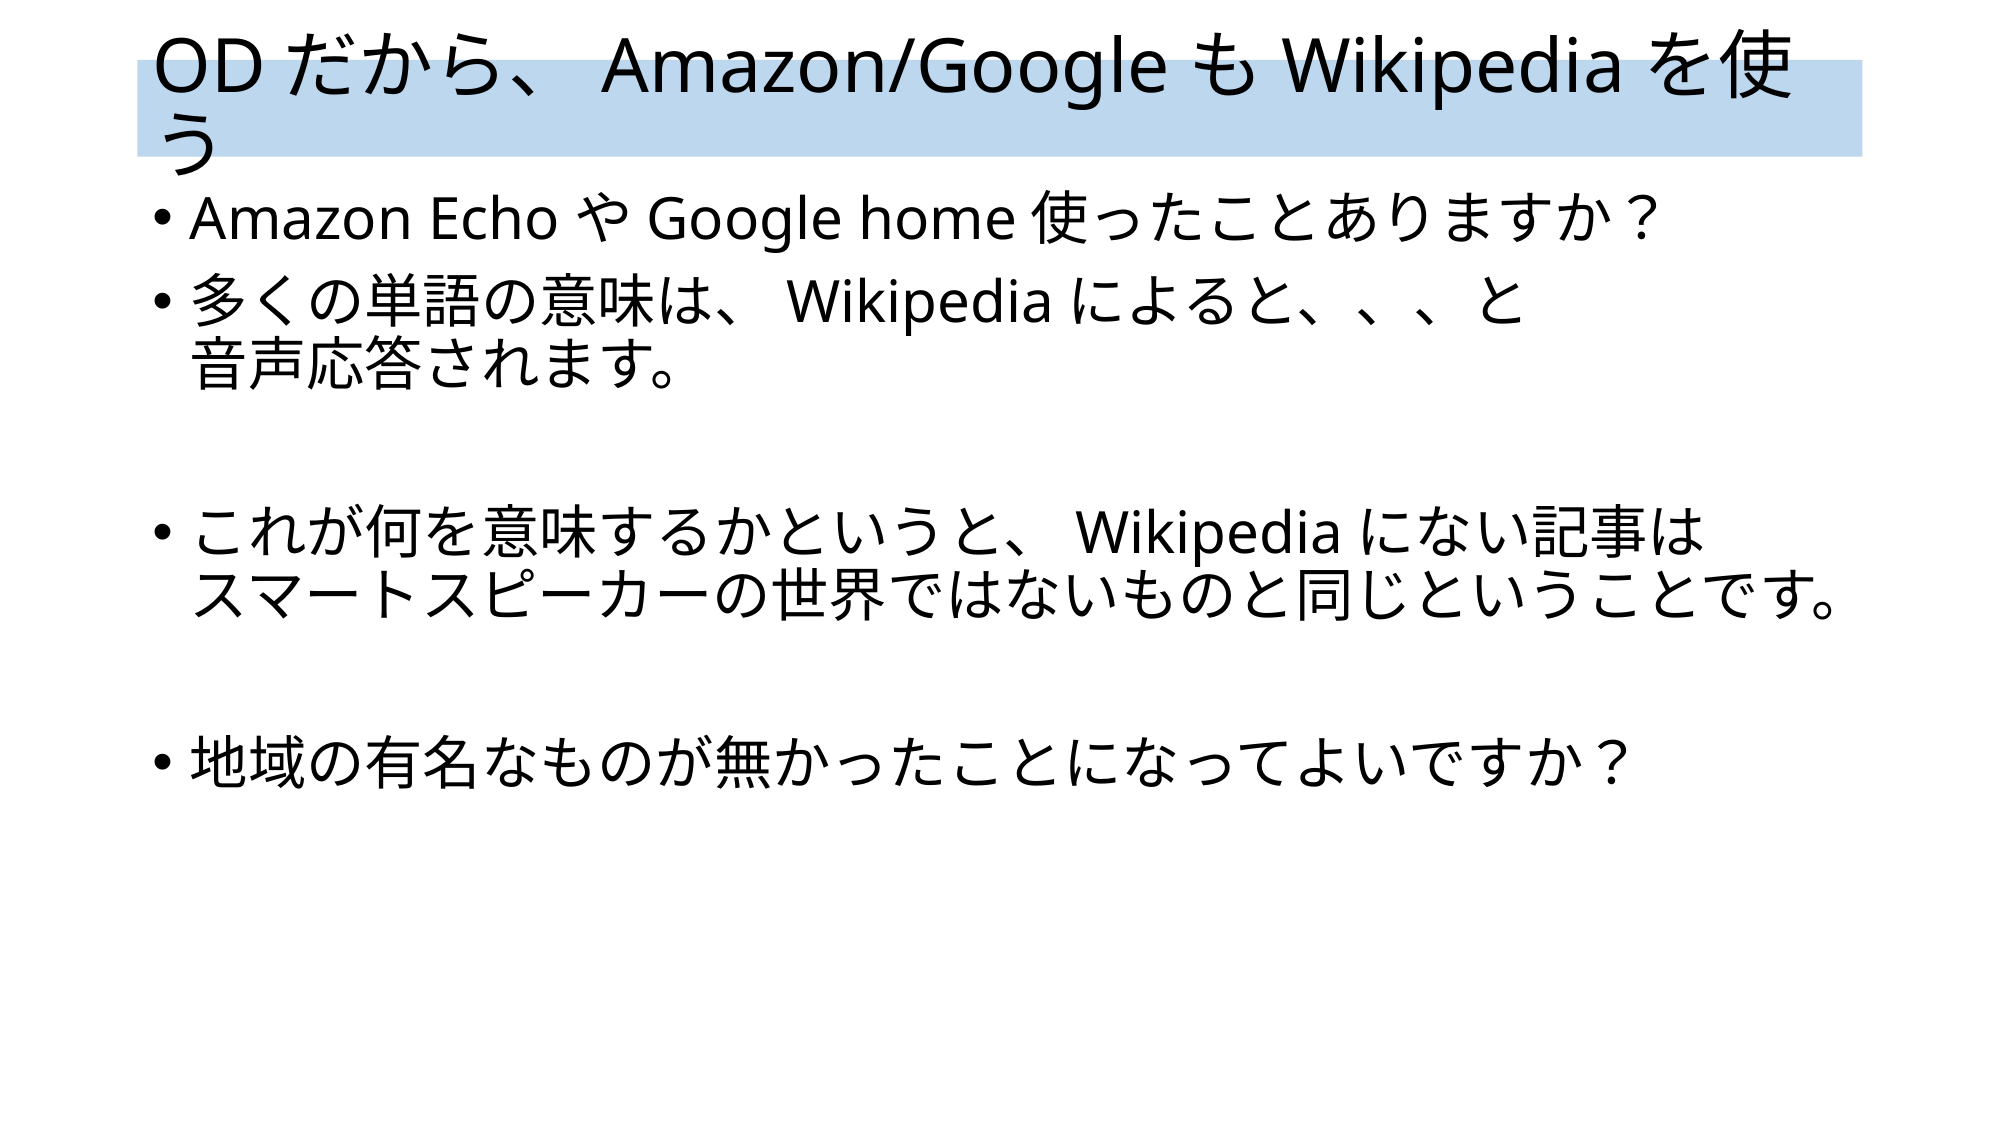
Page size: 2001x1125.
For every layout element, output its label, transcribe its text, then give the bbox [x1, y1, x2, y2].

list Amazon EchoやGoogle home使ったことありますか？ 多くの単語の意味は、Wikipediaによると、、、と 音声応答されます。 これが何を意味するかというと、Wikipediaにない記事は スマートスピーカーの世界ではないものと同じということです。 地域の有名なものが無かったことになってよいですか？ [137, 181, 1863, 1014]
title ODだから、Amazon/GoogleもWikipediaを使う [137, 59, 1863, 157]
